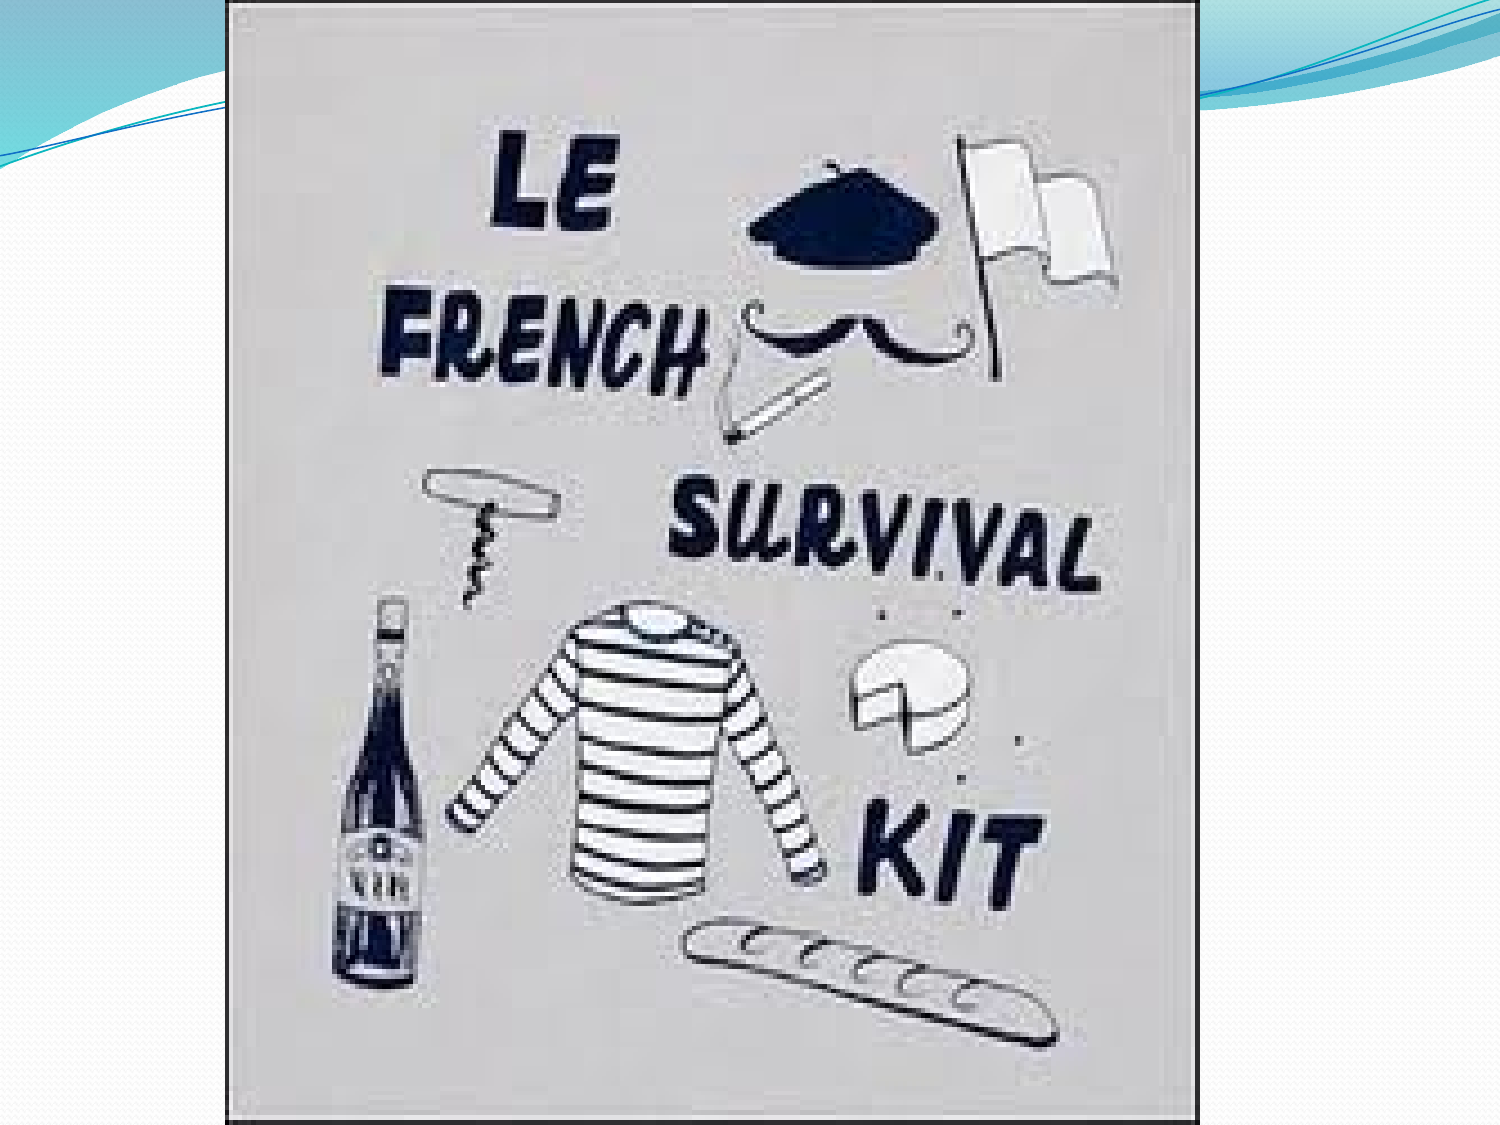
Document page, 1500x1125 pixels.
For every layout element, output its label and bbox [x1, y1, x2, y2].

list [224, 0, 1201, 1125]
